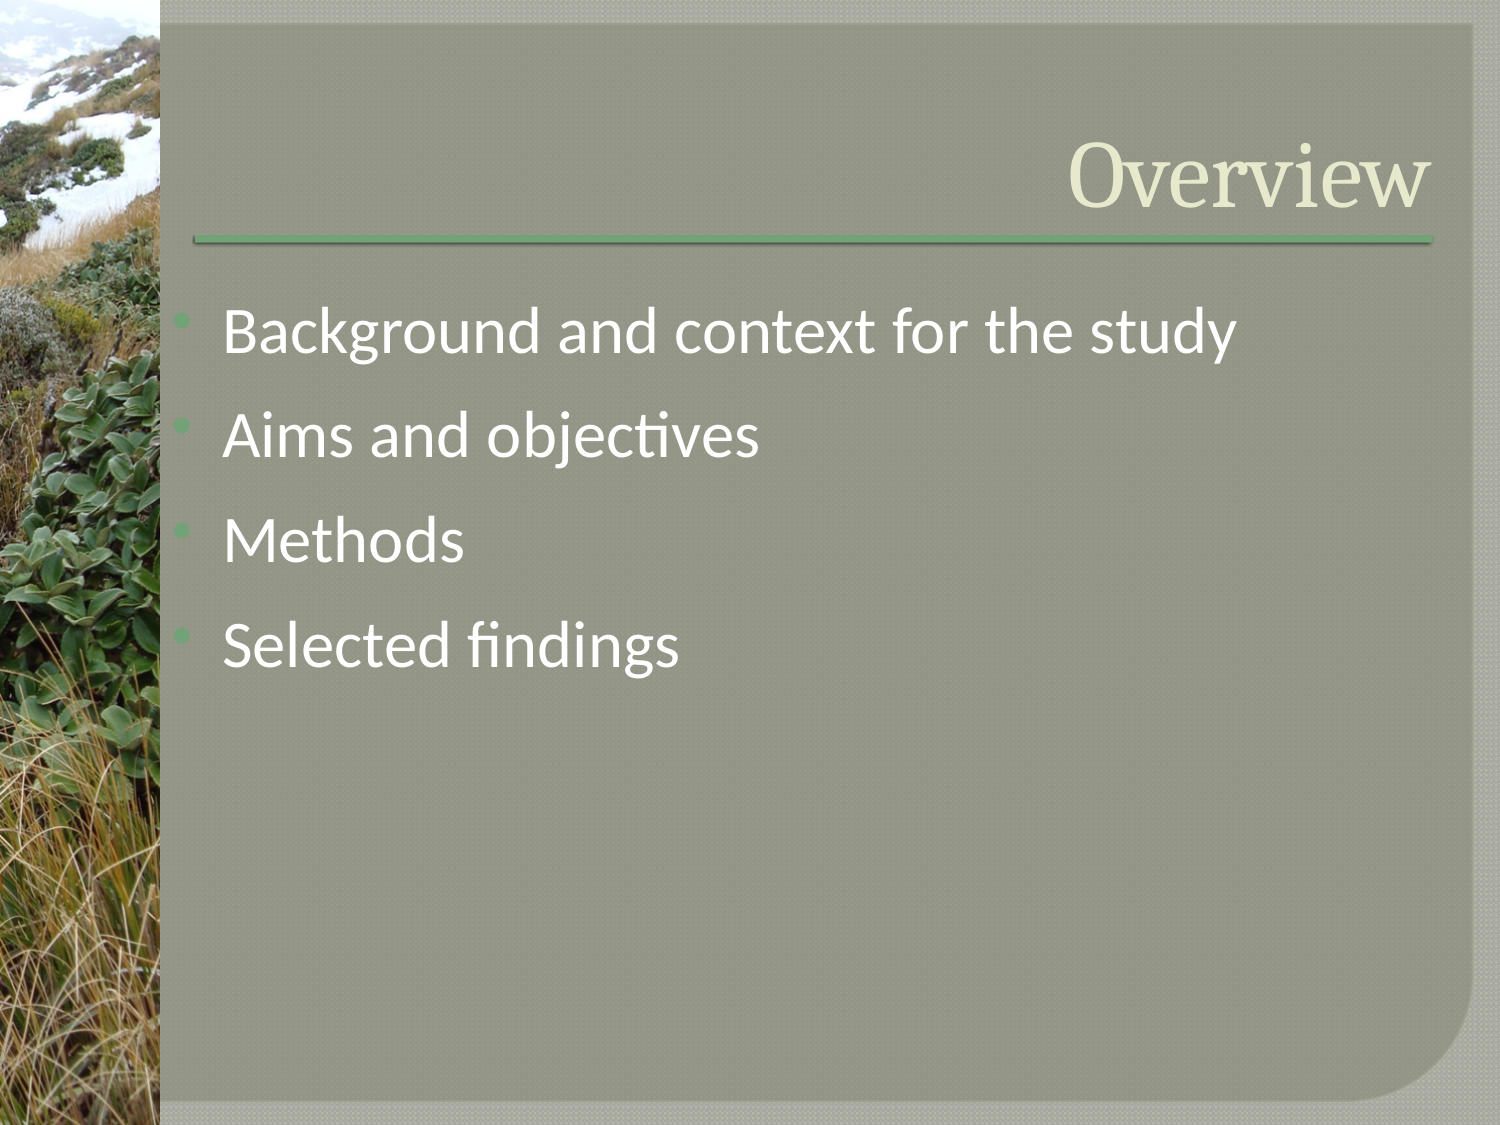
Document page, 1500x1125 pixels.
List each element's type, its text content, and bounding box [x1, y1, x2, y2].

list Background and context for the study Aims and objectives Methods Selected findings [159, 278, 1496, 1022]
title Overview [180, 46, 1447, 234]
picture [0, 0, 160, 1125]
